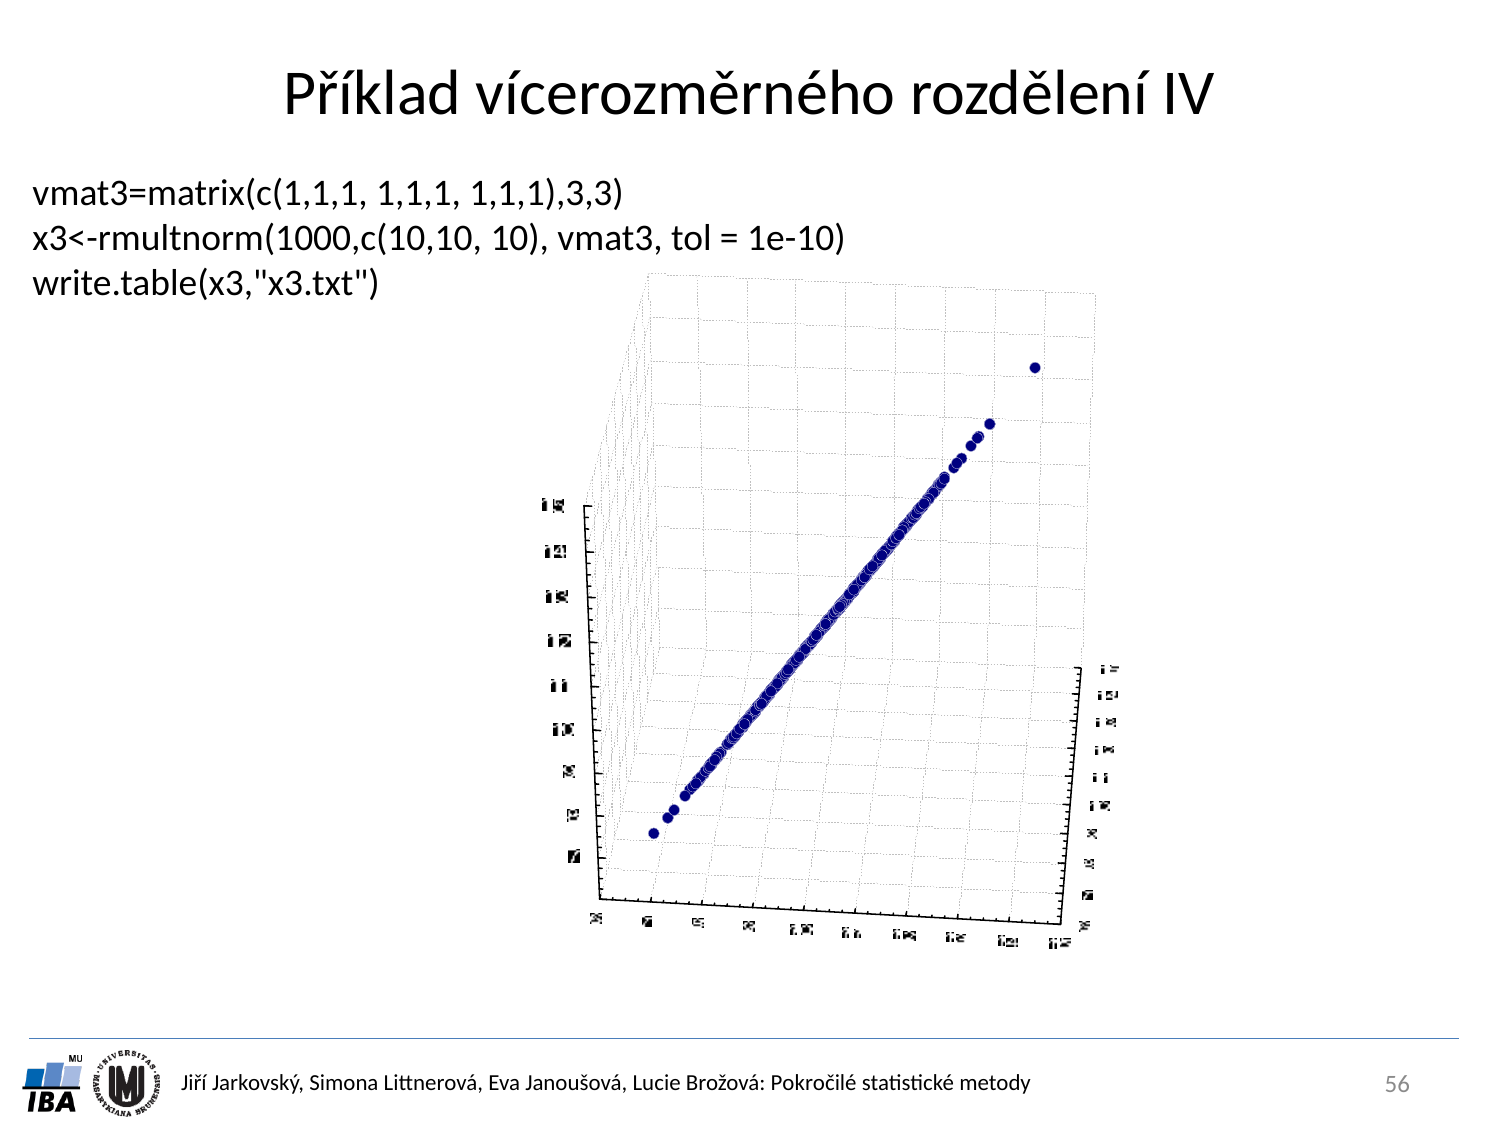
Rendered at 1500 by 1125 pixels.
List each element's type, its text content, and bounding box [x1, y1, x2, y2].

title Příklad vícerozměrného rozdělení IV [75, 42, 1425, 135]
picture [22, 1055, 82, 1112]
slide_number 56 [1074, 1052, 1425, 1113]
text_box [348, 243, 1324, 976]
text_box vmat3=matrix(c(1,1,1, 1,1,1, 1,1,1),3,3) x3<-rmultnorm(1000,c(10,10, 10), vmat3, tol = 1e-10) write.table(x3,"x3.txt") [17, 160, 1125, 311]
picture [93, 1050, 160, 1117]
